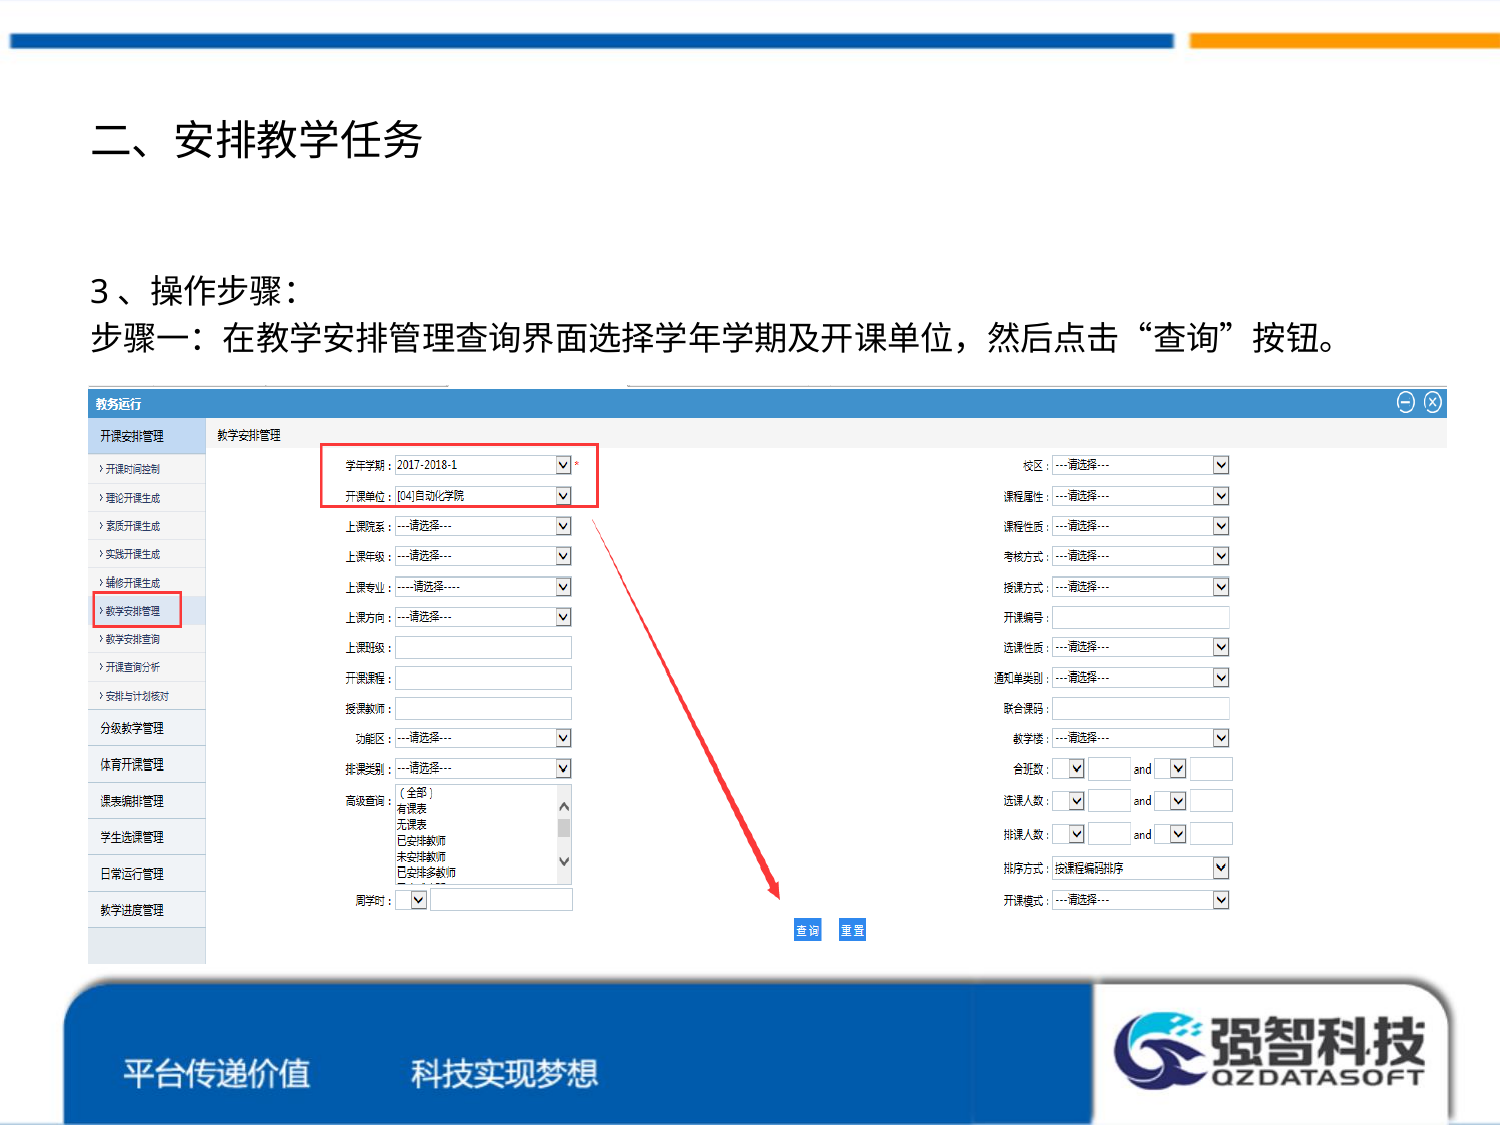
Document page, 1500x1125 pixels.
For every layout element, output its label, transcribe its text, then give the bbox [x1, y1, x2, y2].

list 3、操作步骤： 步骤一：在教学安排管理查询界面选择学年学期及开课单位，然后点击“查询”按钮。 [74, 262, 1426, 1006]
picture [0, 0, 1500, 1125]
title 二、安排教学任务 [74, 44, 1426, 233]
